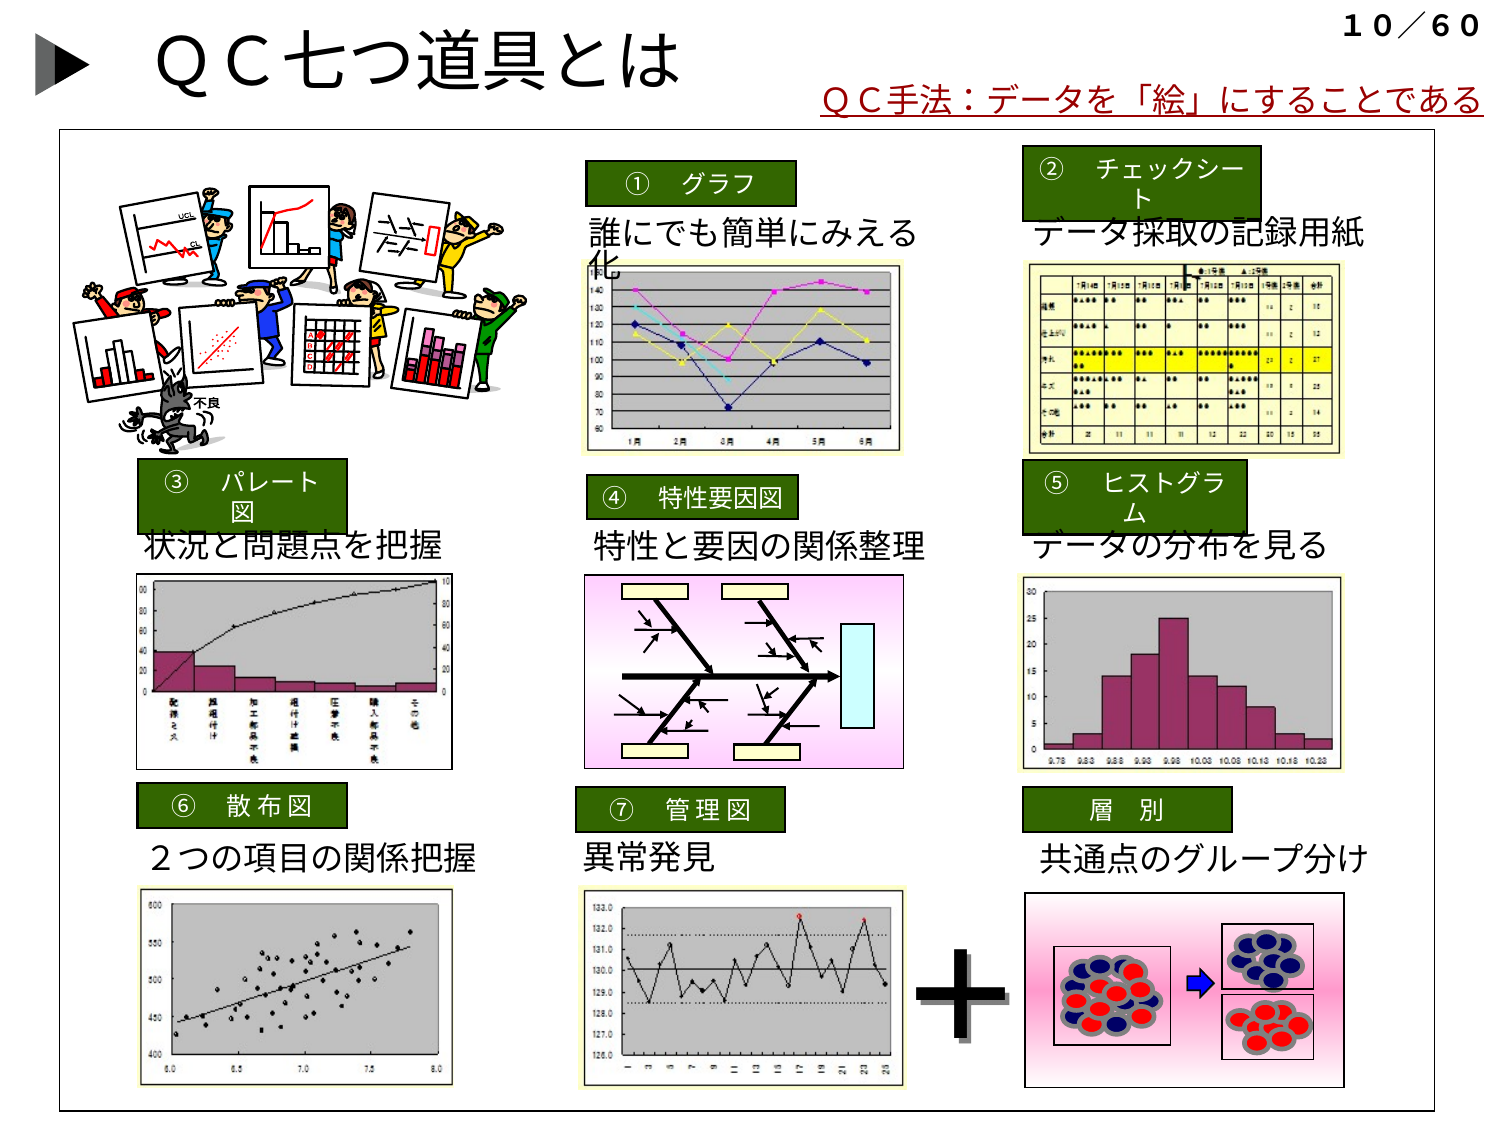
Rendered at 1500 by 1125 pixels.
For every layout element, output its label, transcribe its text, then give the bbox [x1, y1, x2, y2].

text_box ⑦ 管 理 図 [576, 787, 786, 832]
text_box ２つの項目の関係把握 [129, 833, 502, 885]
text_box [1024, 892, 1345, 1088]
picture [137, 885, 454, 1088]
text_box ① グラフ [586, 161, 796, 206]
text_box 異常発見 [567, 832, 940, 884]
text_box ④ 特性要因図 [587, 474, 799, 520]
picture [71, 184, 532, 456]
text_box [584, 574, 904, 769]
text_box １０／６０ [1324, 0, 1500, 85]
text_box ② チェックシート [1023, 146, 1262, 207]
text_box ＋ [910, 909, 1019, 1075]
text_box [0, 0, 90, 97]
text_box ⑤ ヒストグラム [1023, 466, 1247, 520]
text_box ＱＣ七つ道具とは [0, 11, 1275, 130]
text_box データの分布を見る [1016, 520, 1389, 572]
text_box 層 別 [1022, 787, 1233, 832]
picture [1016, 573, 1345, 773]
text_box ＱＣ手法：データを「絵」にすることである [1275, 67, 1499, 126]
text_box データ採取の記録用紙 [1017, 207, 1390, 259]
text_box 状況と問題点を把握 [128, 519, 501, 571]
picture [1023, 260, 1345, 459]
text_box 誰にでも簡単にみえる化 [573, 207, 951, 291]
text_box [59, 129, 1435, 1111]
text_box 特性と要因の関係整理 [578, 520, 951, 572]
text_box ⑥ 散 布 図 [137, 782, 347, 828]
picture [137, 574, 452, 769]
picture [578, 885, 907, 1090]
text_box 共通点のグループ分け [1024, 833, 1398, 885]
text_box ③ パレート図 [138, 465, 348, 519]
picture [581, 259, 904, 456]
